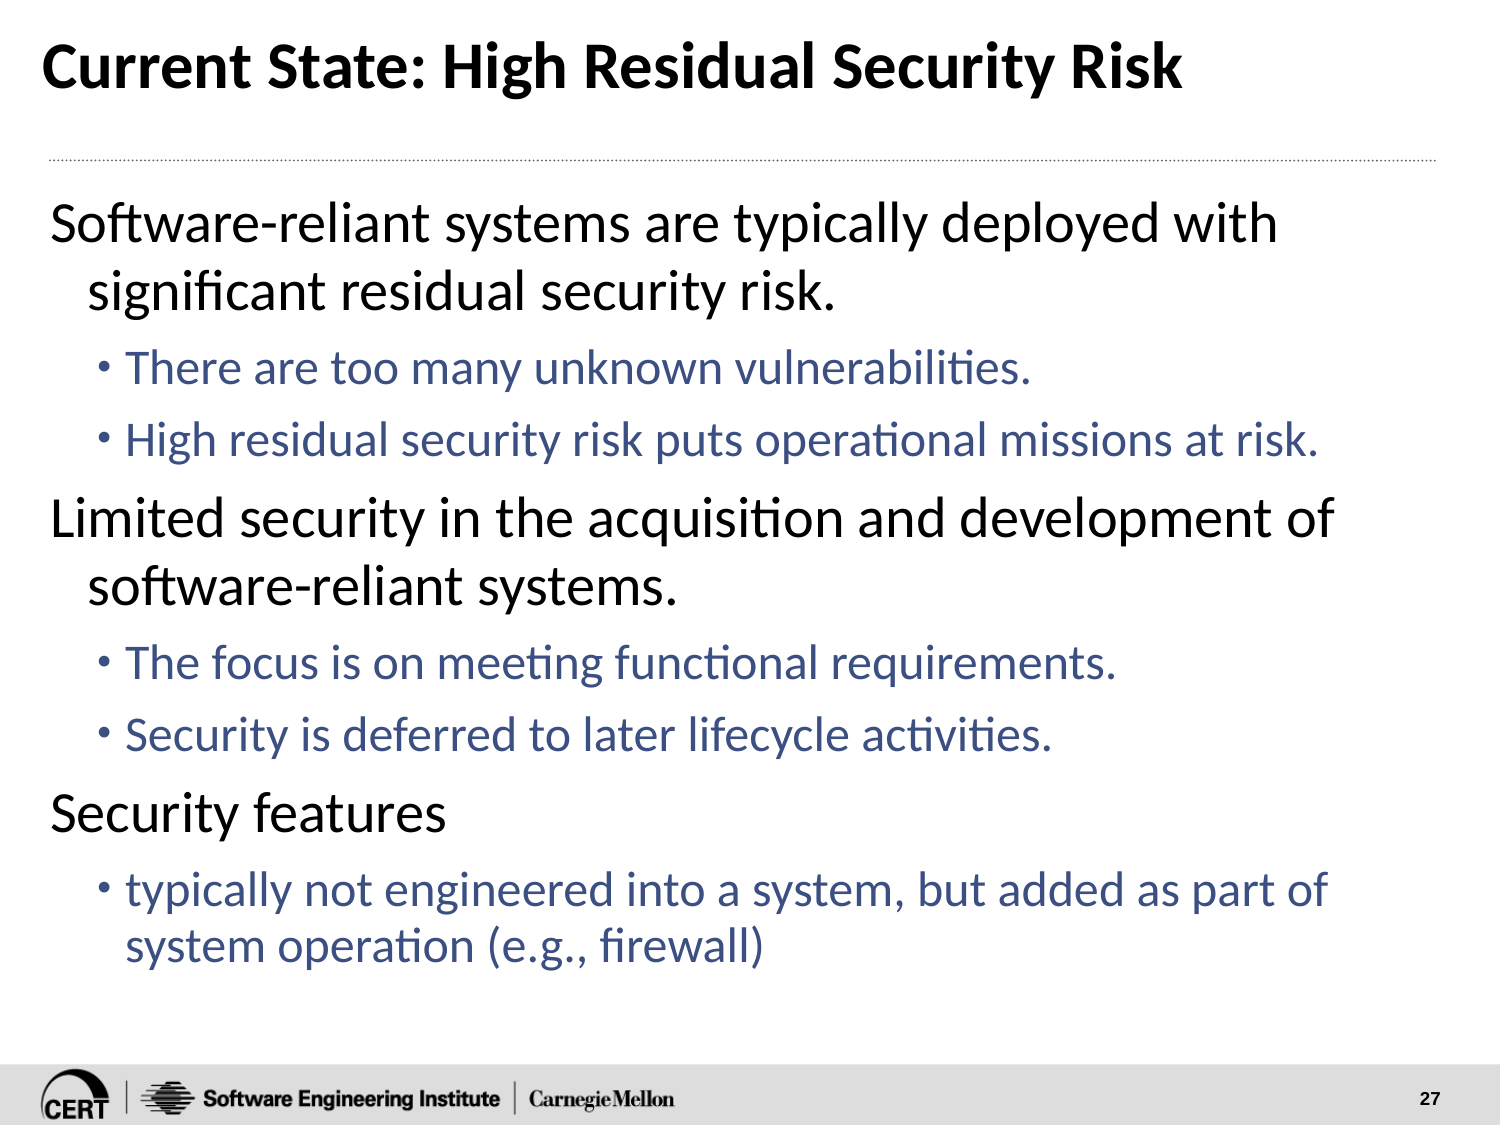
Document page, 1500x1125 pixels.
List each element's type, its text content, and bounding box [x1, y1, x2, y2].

title Current State: High Residual Security Risk [42, 37, 1434, 155]
list Software-reliant systems are typically deployed with significant residual security risk. There are too many unknown vulnerabilities. High residual security risk puts operational missions at risk. Limited security in the acquisition and development of software-reliant systems. The focus is on meeting functional requirements. Security is deferred to later lifecycle activities. Security features typically not engineered into a system, but added as part of system operation (e.g., firewall) [49, 187, 1438, 1001]
picture [24, 1065, 688, 1125]
